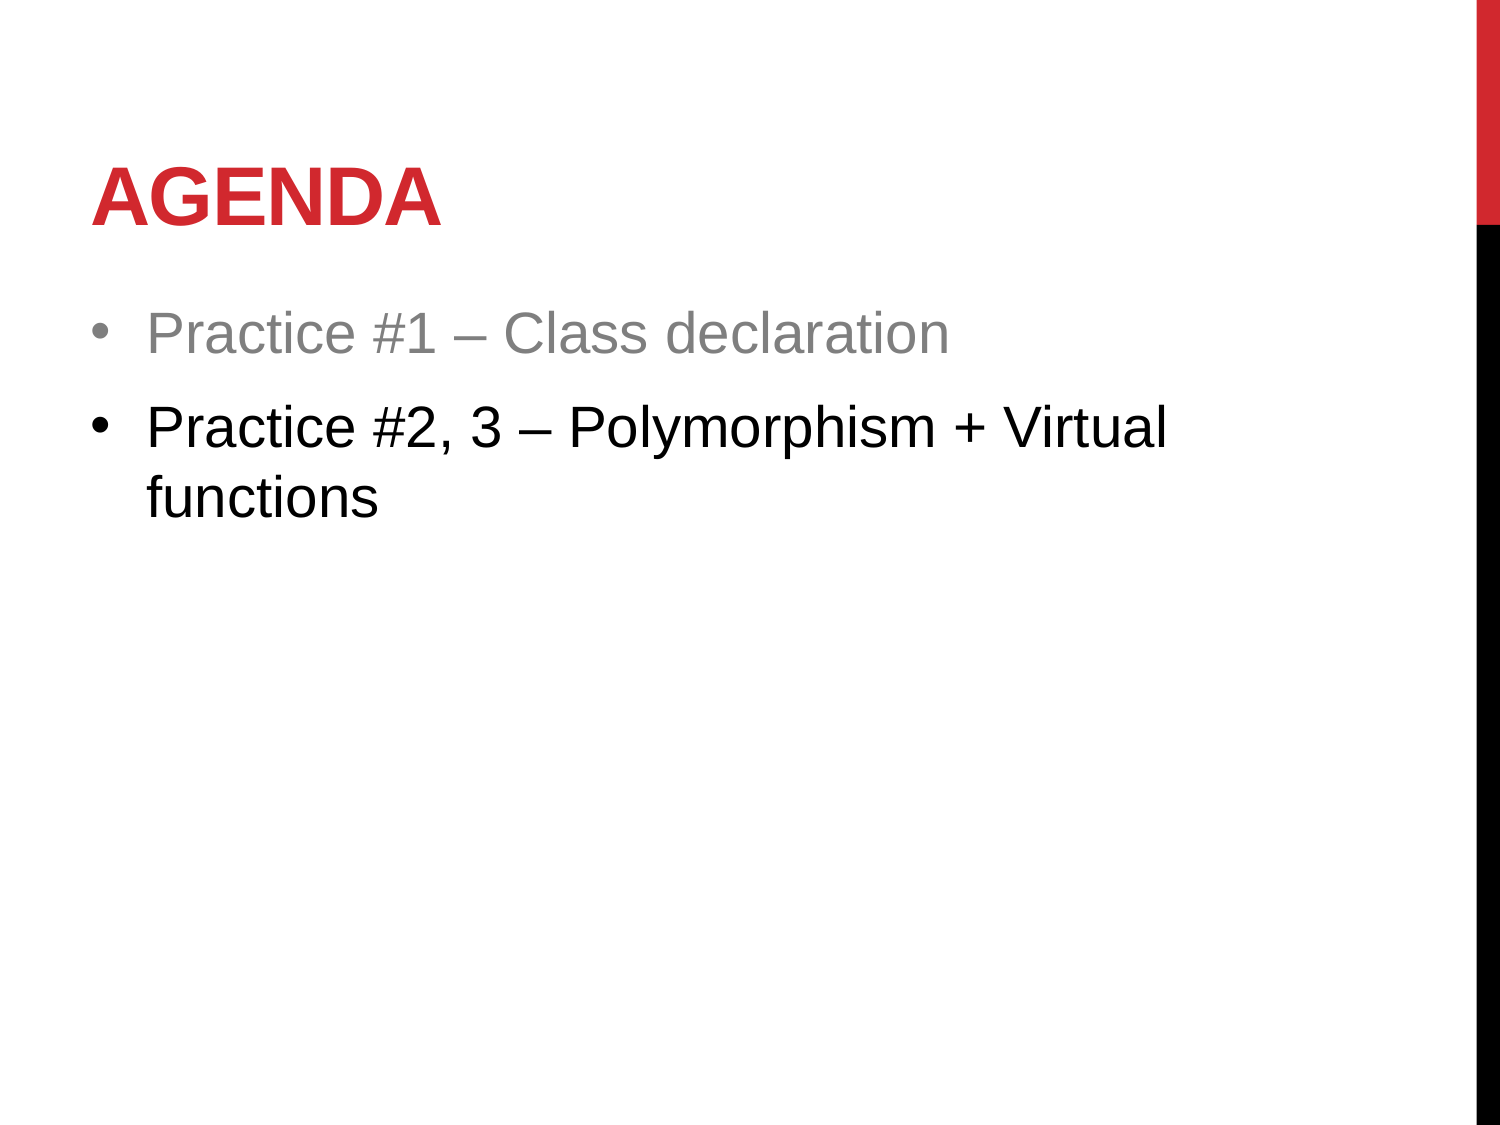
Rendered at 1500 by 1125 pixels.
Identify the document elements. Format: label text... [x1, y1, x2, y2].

title Agenda [75, 25, 1025, 250]
list Practice #1 – Class declaration Practice #2, 3 – Polymorphism + Virtual functions [75, 287, 1338, 1005]
